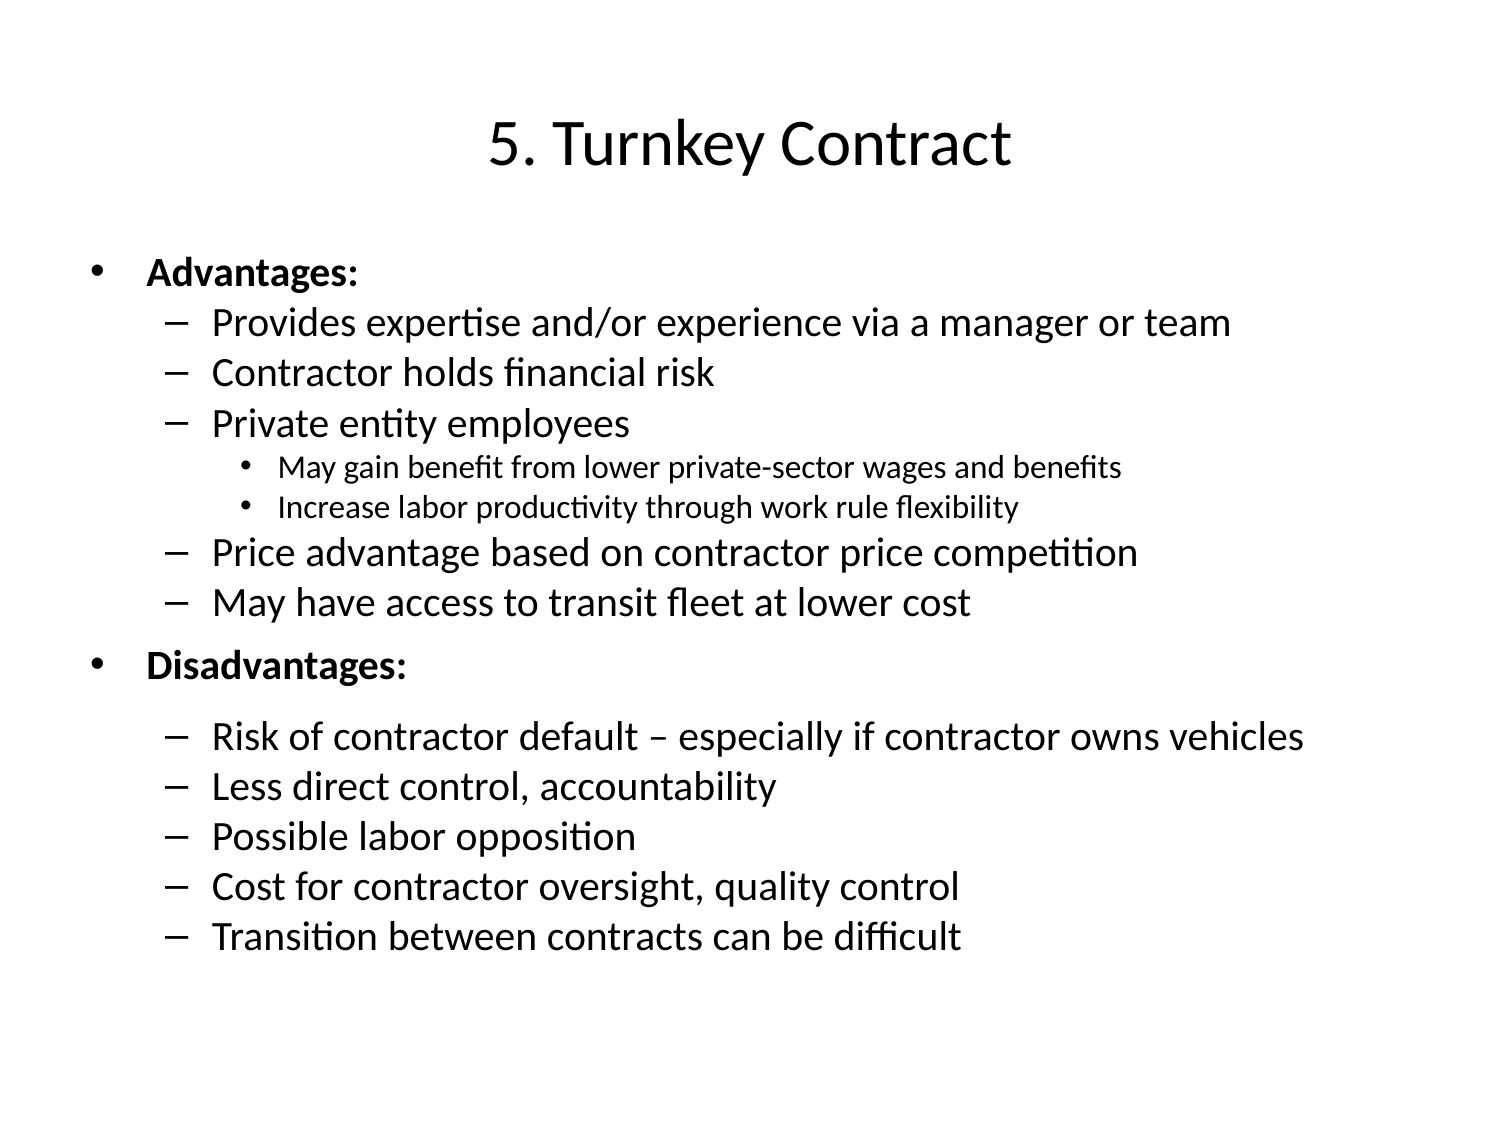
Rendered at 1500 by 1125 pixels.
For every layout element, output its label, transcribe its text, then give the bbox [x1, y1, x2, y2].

title 5. Turnkey Contract [75, 45, 1425, 233]
list Advantages: Provides expertise and/or experience via a manager or team Contractor holds financial risk Private entity employees May gain benefit from lower private-sector wages and benefits Increase labor productivity through work rule flexibility Price advantage based on contractor price competition May have access to transit fleet at lower cost Disadvantages: Risk of contractor default – especially if contractor owns vehicles Less direct control, accountability Possible labor opposition Cost for contractor oversight, quality control Transition between contracts can be difficult [75, 237, 1425, 1050]
